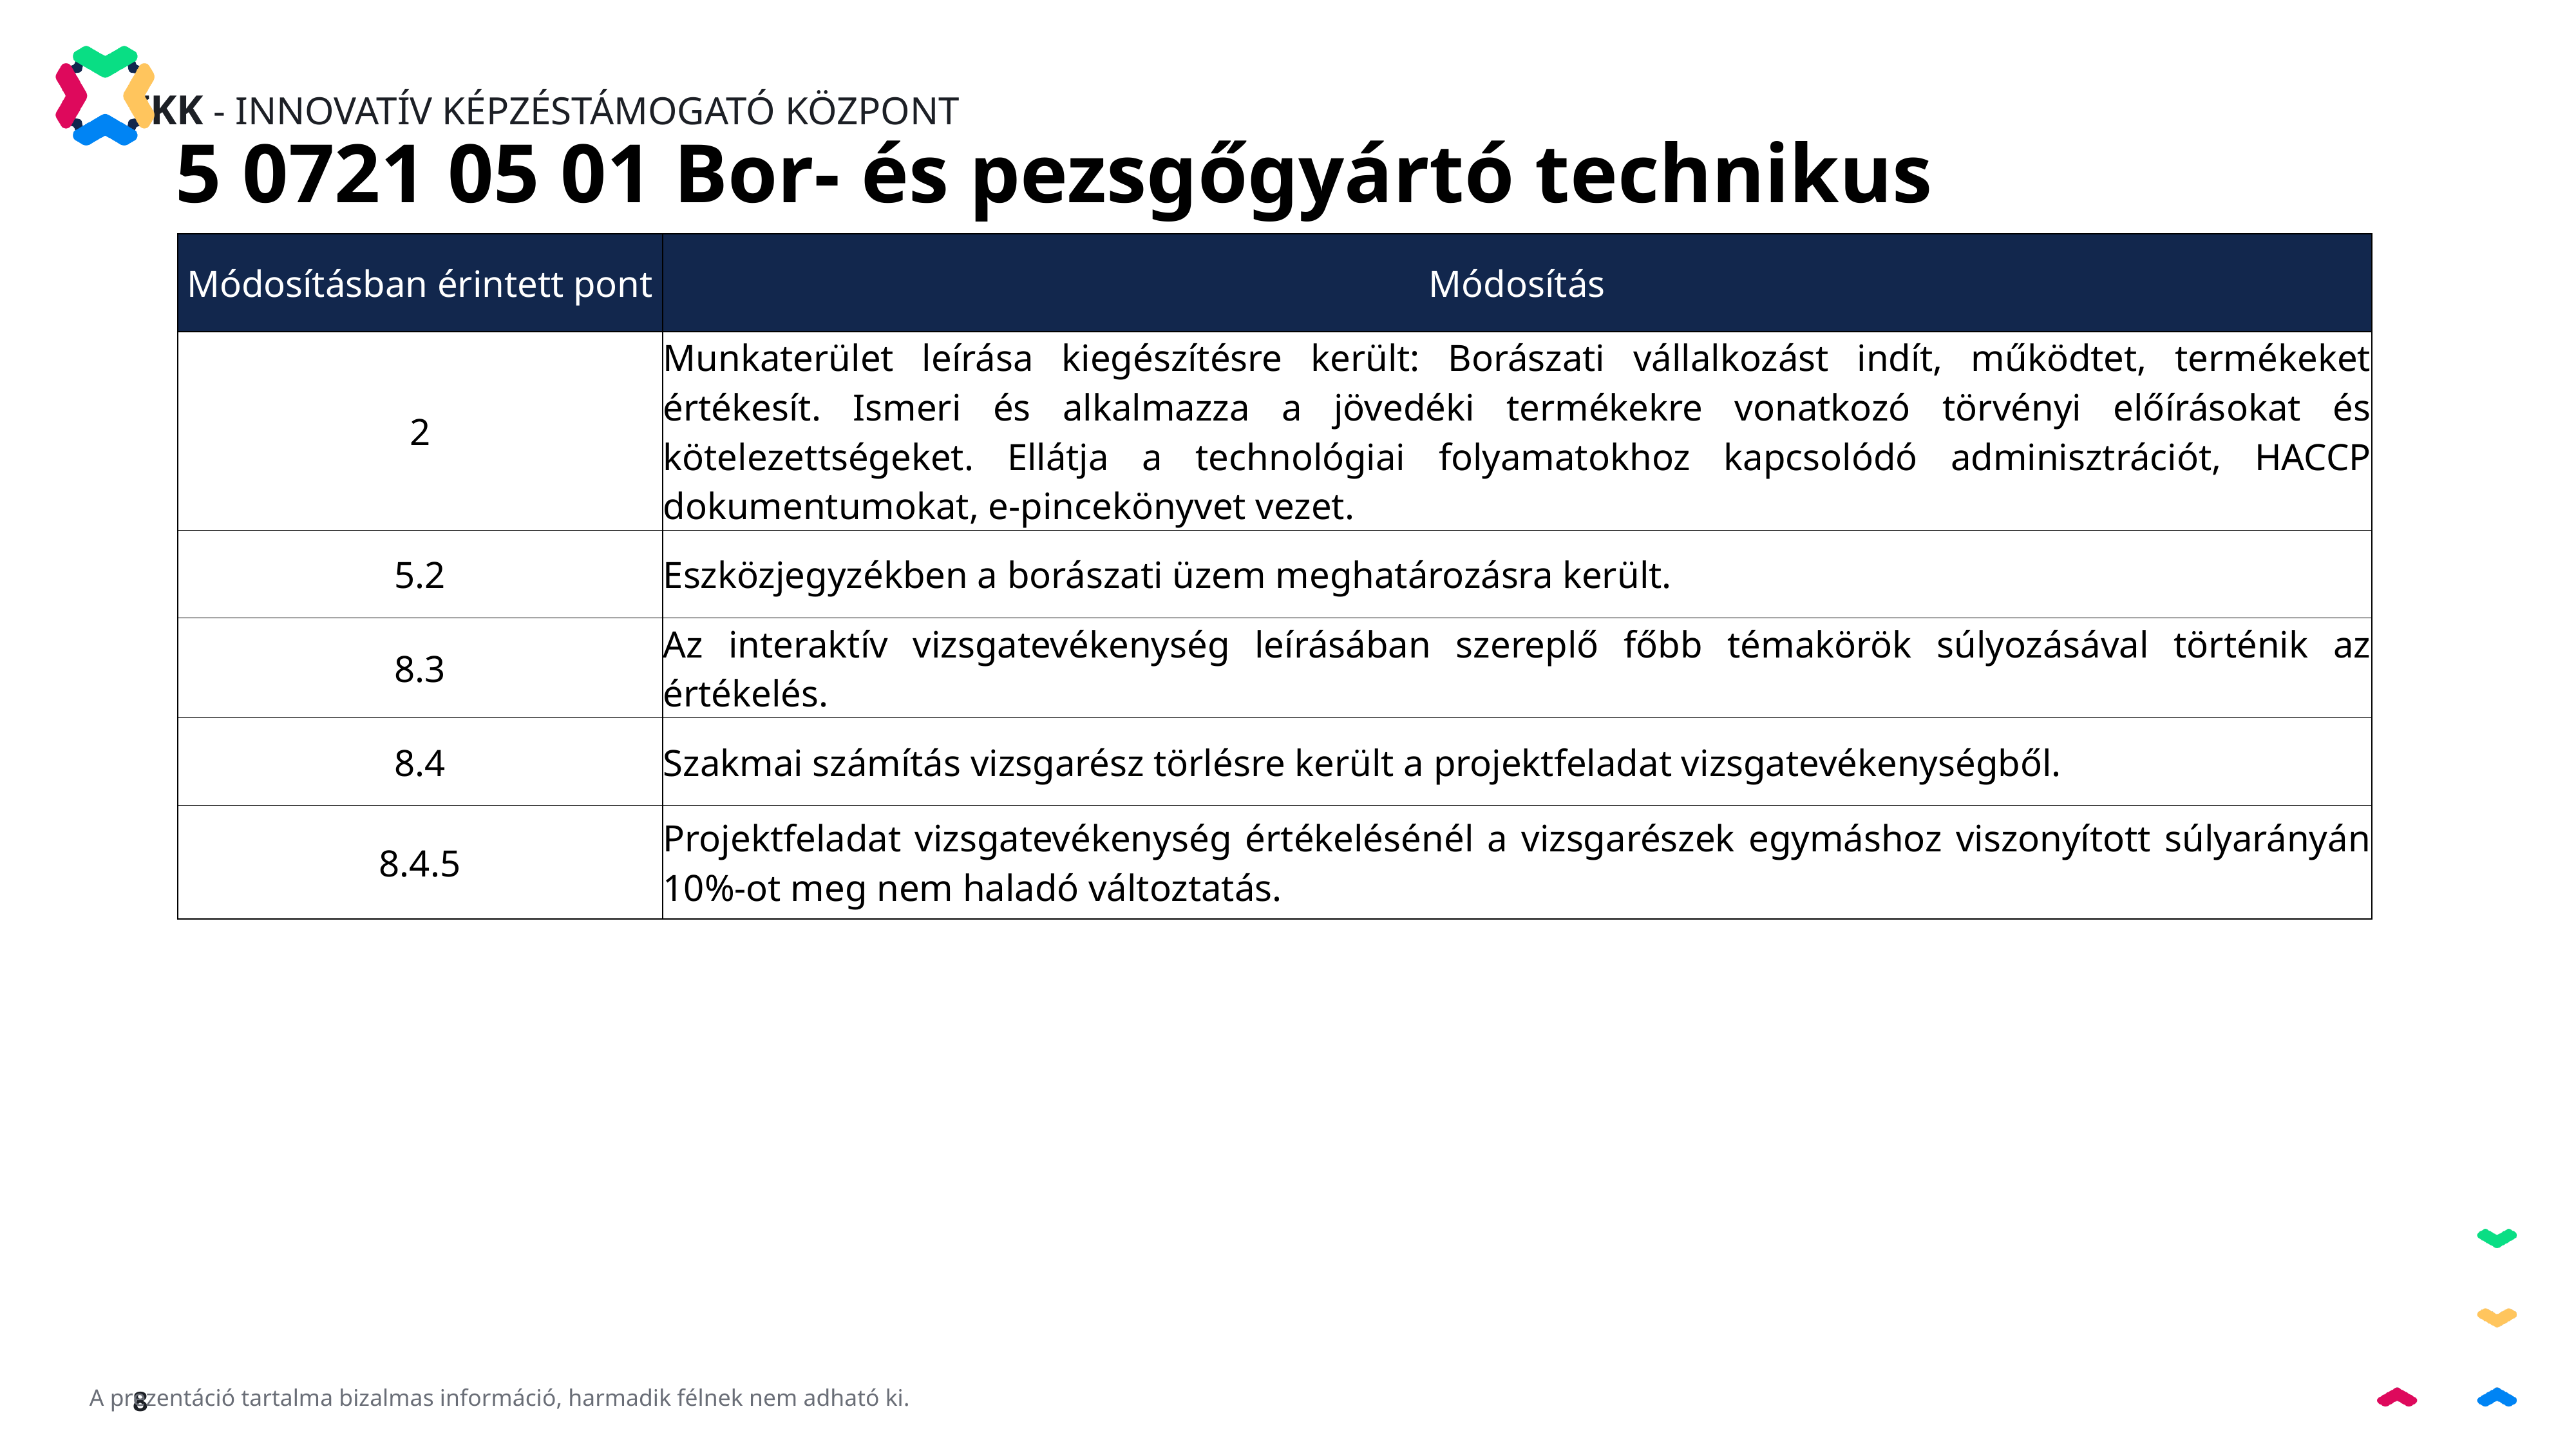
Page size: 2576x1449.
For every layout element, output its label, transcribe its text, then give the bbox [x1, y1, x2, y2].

table_cell Projektfeladat vizsgatevékenység értékelésénél a vizsgarészek egymáshoz viszonyított súlyarányán 10%-ot meg nem haladó változtatás. [663, 806, 2371, 918]
picture [2377, 1229, 2517, 1406]
list 5 0721 05 01 Bor- és pezsgőgyártó technikus [175, 122, 2294, 201]
table_cell 2 [178, 332, 662, 530]
table_cell Eszközjegyzékben a borászati üzem meghatározásra került. [663, 531, 2371, 618]
table_cell Munkaterület leírása kiegészítésre került: Borászati vállalkozást indít, működtet, termékeket értékesít. Ismeri és alkalmazza a jövedéki termékekre vonatkozó törvényi előírásokat és kötelezettségeket. Ellátja a technológiai folyamatokhoz kapcsolódó adminisztrációt, HACCP dokumentumokat, e-pincekönyvet vezet. [663, 332, 2371, 530]
table_cell 5.2 [178, 531, 662, 618]
table_cell 8.3 [178, 618, 662, 717]
table_cell 8.4 [178, 718, 662, 805]
table_cell Az interaktív vizsgatevékenység leírásában szereplő főbb témakörök súlyozásával történik az értékelés. [663, 618, 2371, 717]
table_header Módosításban érintett pont [178, 234, 662, 331]
table_cell 8.4.5 [178, 806, 662, 918]
table_header Módosítás [663, 234, 2371, 331]
picture [55, 46, 155, 146]
table_cell Szakmai számítás vizsgarész törlésre került a projektfeladat vizsgatevékenységből. [663, 718, 2371, 805]
